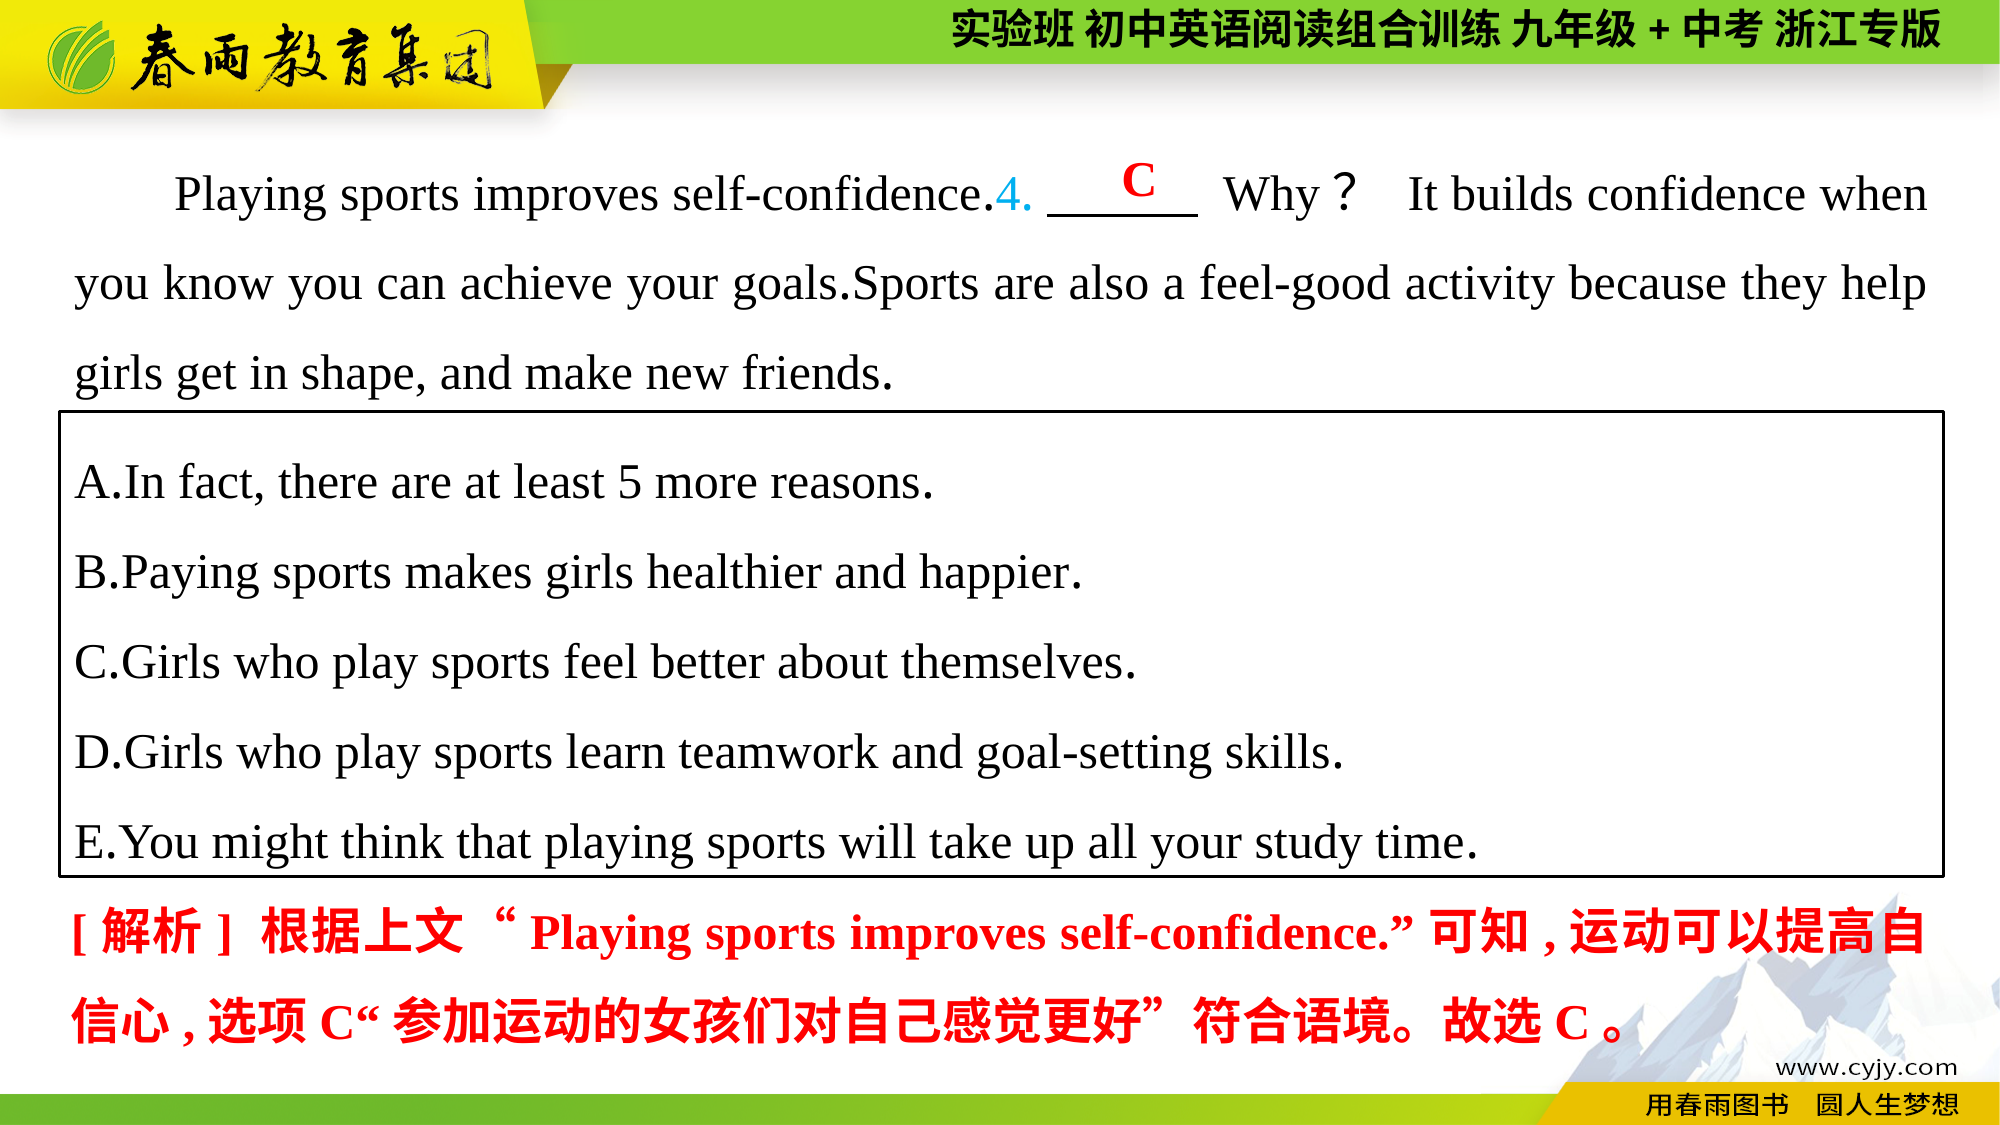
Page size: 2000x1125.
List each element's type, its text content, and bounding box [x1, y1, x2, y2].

picture [0, 0, 2000, 1125]
list Playing sports improves self-confidence.4. Why？ It builds confidence when you know you can achieve your goals.Sports are also a feel-good activity because they help girls get in shape, and make new friends. [59, 122, 1944, 399]
text_box C [1106, 139, 1173, 215]
text_box [解析] 根据上文“Playing sports improves self-confidence.”可知,运动可以提高自信心,选项C“参加运动的女孩们对自己感觉更好”符合语境。故选C。 [56, 861, 1944, 1057]
text_box A.In fact, there are at least 5 more reasons. B.Paying sports makes girls healthier and happier. C.Girls who play sports feel better about themselves. D.Girls who play sports learn teamwork and goal-setting skills. E.You might think that playing sports will take up all your study time. [59, 411, 1944, 861]
